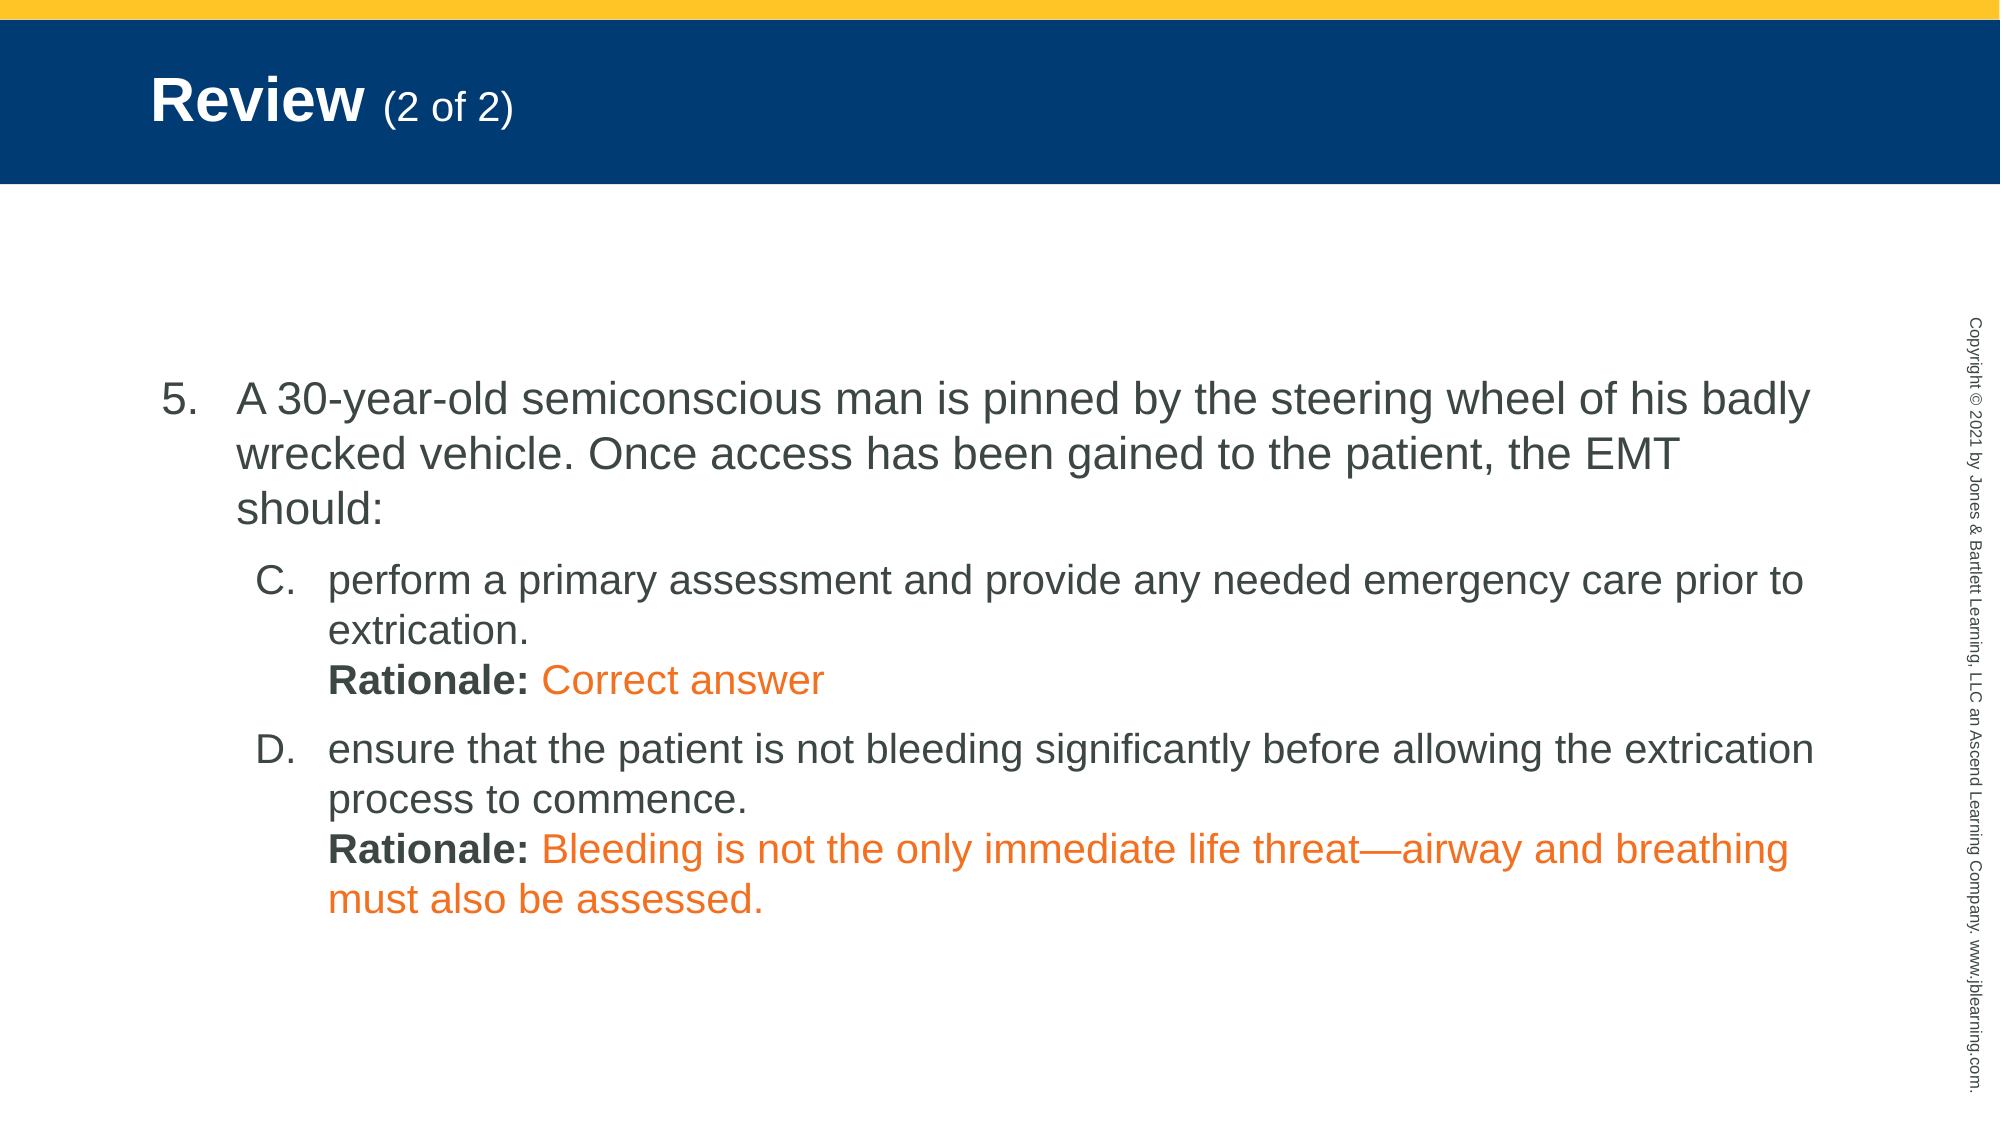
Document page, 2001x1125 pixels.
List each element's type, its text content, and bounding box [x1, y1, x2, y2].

title Review (2 of 2) [0, 19, 2000, 185]
list A 30-year-old semiconscious man is pinned by the steering wheel of his badly wrecked vehicle. Once access has been gained to the patient, the EMT should: perform a primary assessment and provide any needed emergency care prior to extrication. Rationale: Correct answer ensure that the patient is not bleeding significantly before allowing the extrication process to commence. Rationale: Bleeding is not the only immediate life threat—airway and breathing must also be assessed. [146, 361, 1859, 1016]
